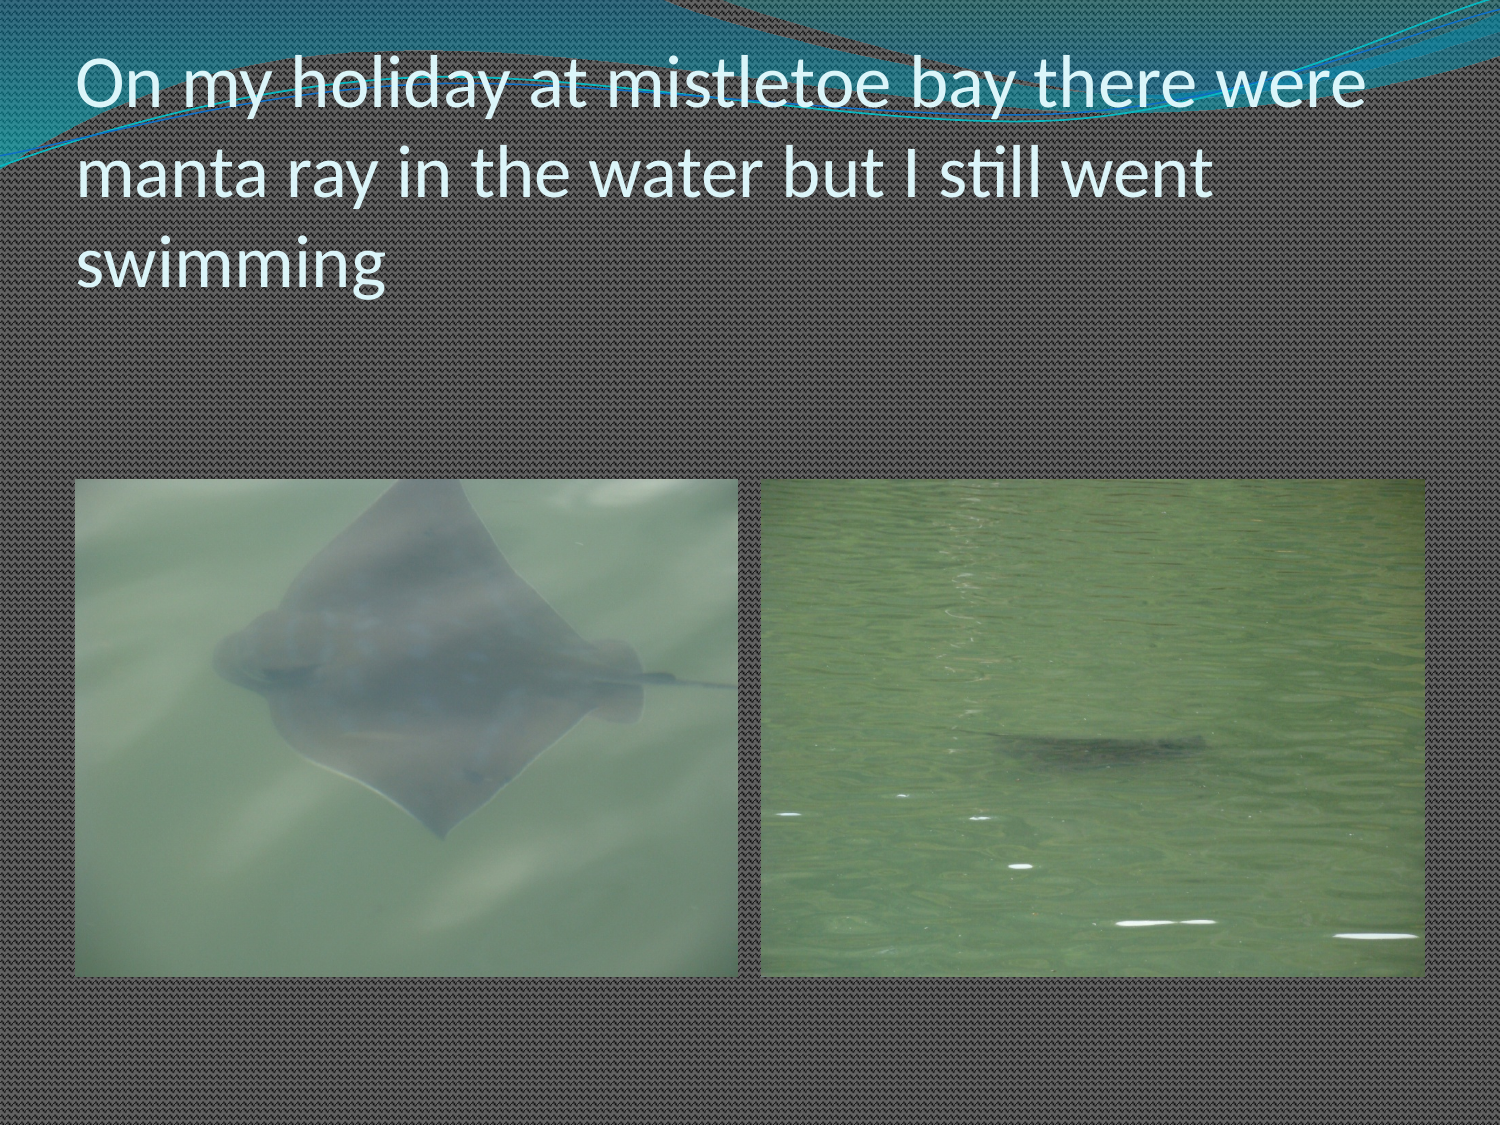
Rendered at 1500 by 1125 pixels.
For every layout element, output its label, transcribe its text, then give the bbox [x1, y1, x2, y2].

title On my holiday at mistletoe bay there were manta ray in the water but I still went swimming [75, 115, 1425, 303]
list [74, 479, 738, 977]
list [761, 479, 1426, 977]
